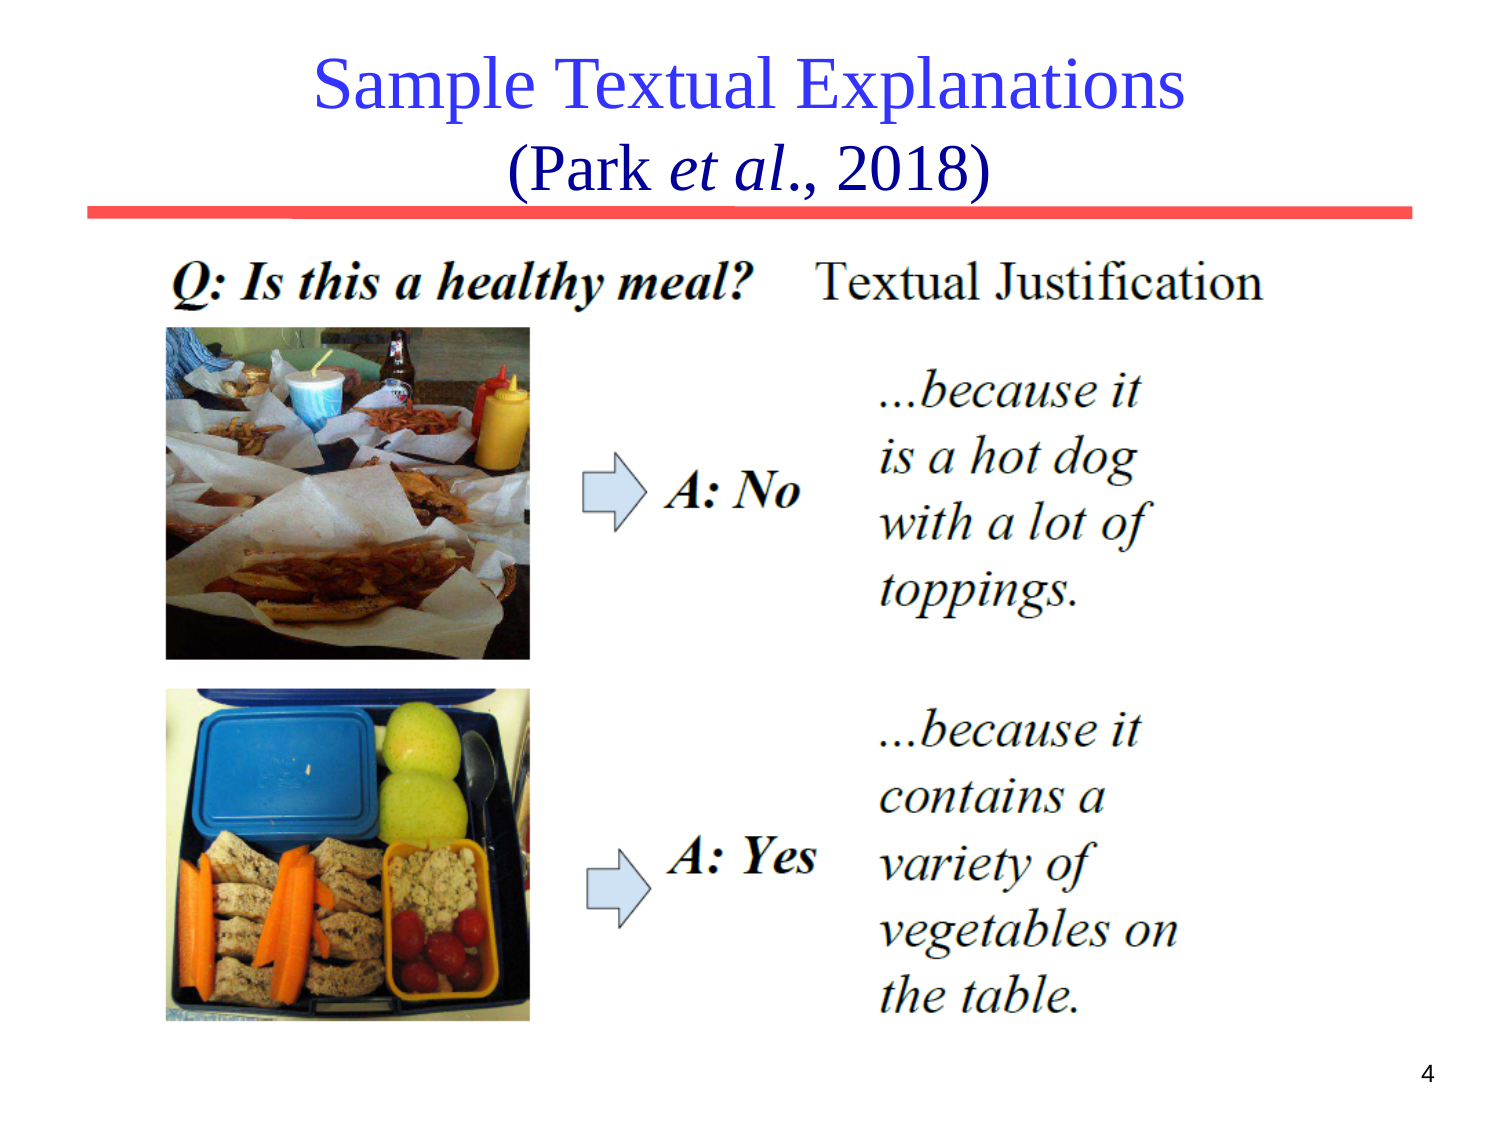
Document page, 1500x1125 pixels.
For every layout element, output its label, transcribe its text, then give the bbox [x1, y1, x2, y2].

picture [121, 234, 1287, 1064]
slide_number 4 [1137, 1049, 1451, 1125]
title Sample Textual Explanations (Park et al., 2018) [112, 37, 1388, 201]
